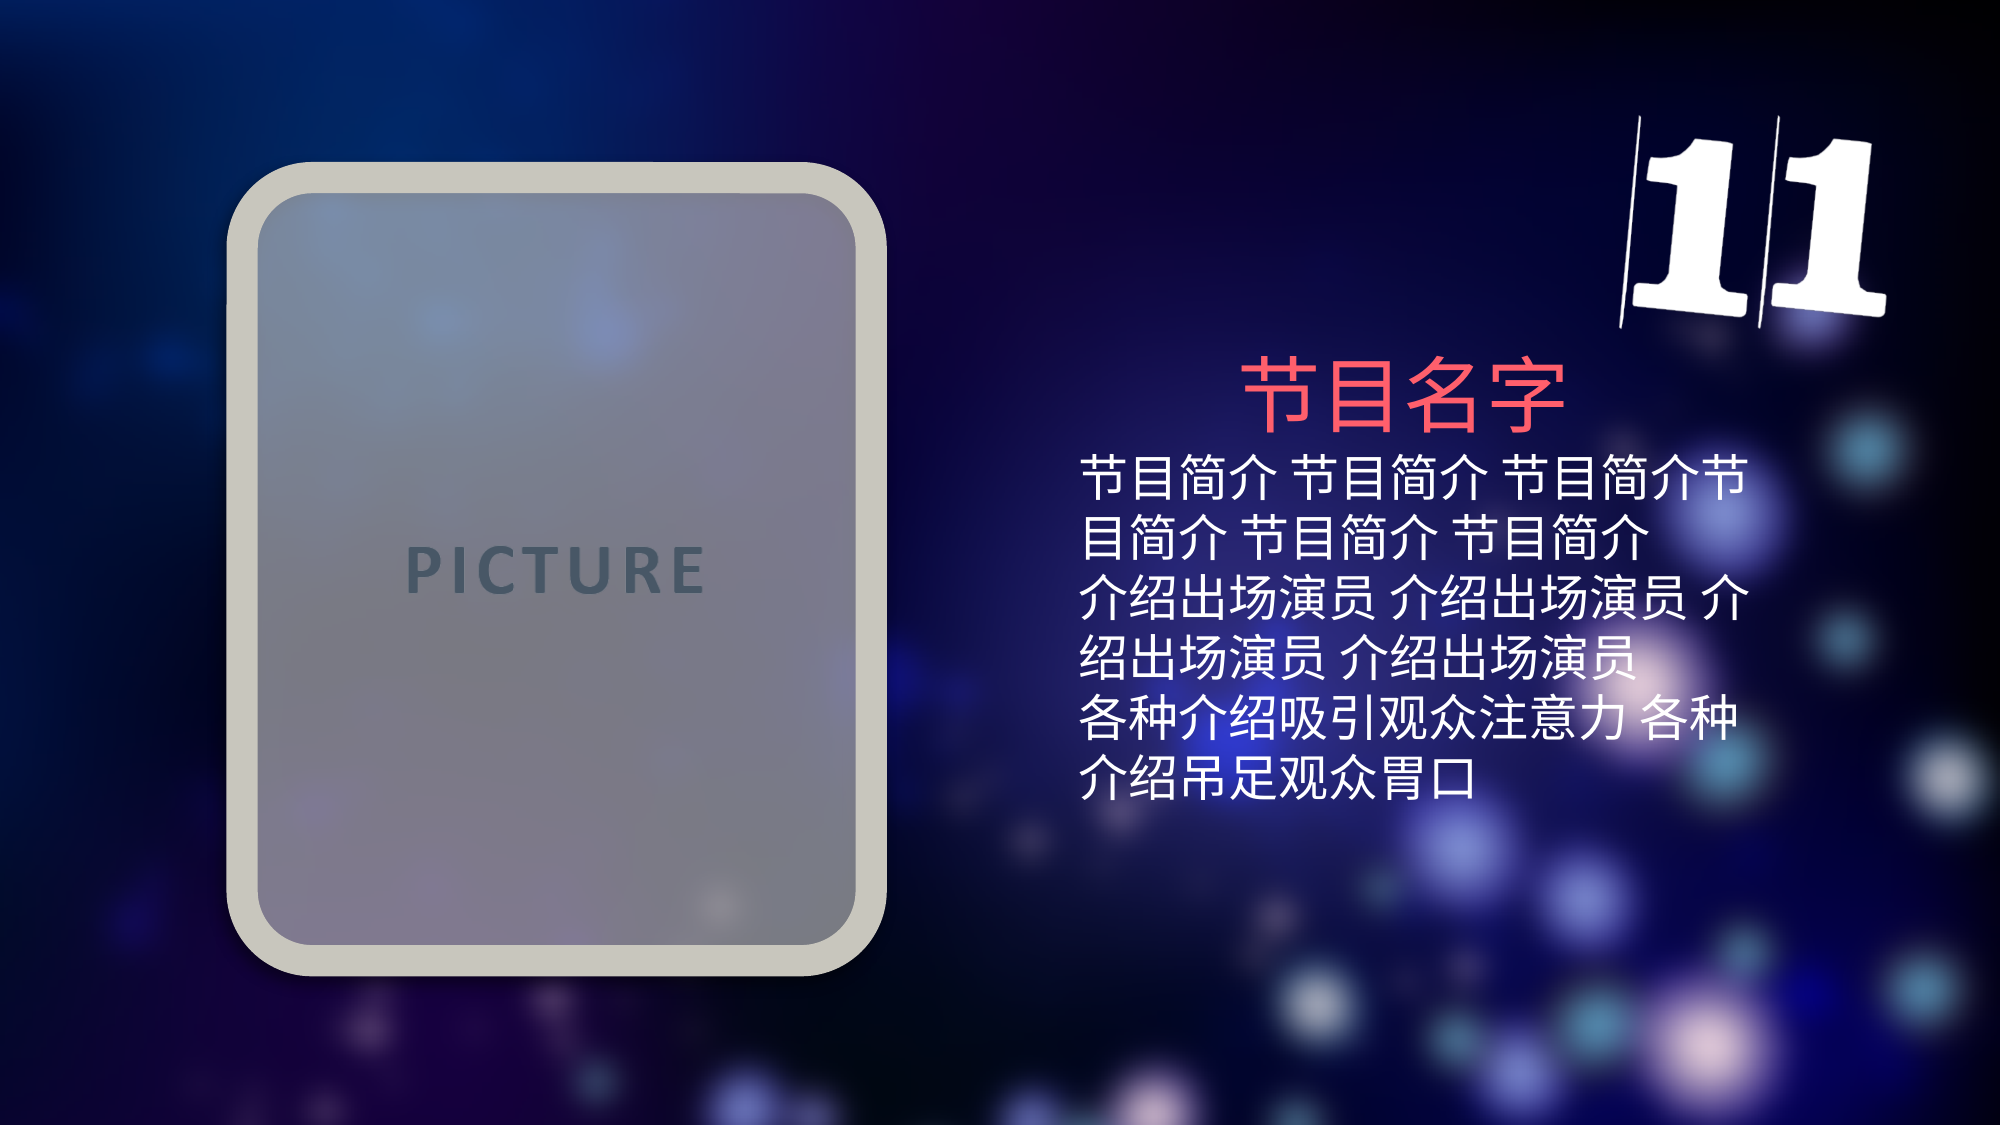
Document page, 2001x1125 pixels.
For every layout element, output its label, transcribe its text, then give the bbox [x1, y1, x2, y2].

picture [0, 0, 2000, 1125]
text_box 节目名字 节目简介 节目简介 节目简介节目简介 节目简介 节目简介 介绍出场演员 介绍出场演员 介绍出场演员 介绍出场演员 各种介绍吸引观众注意力 各种介绍吊足观众胃口 [1063, 319, 1787, 814]
